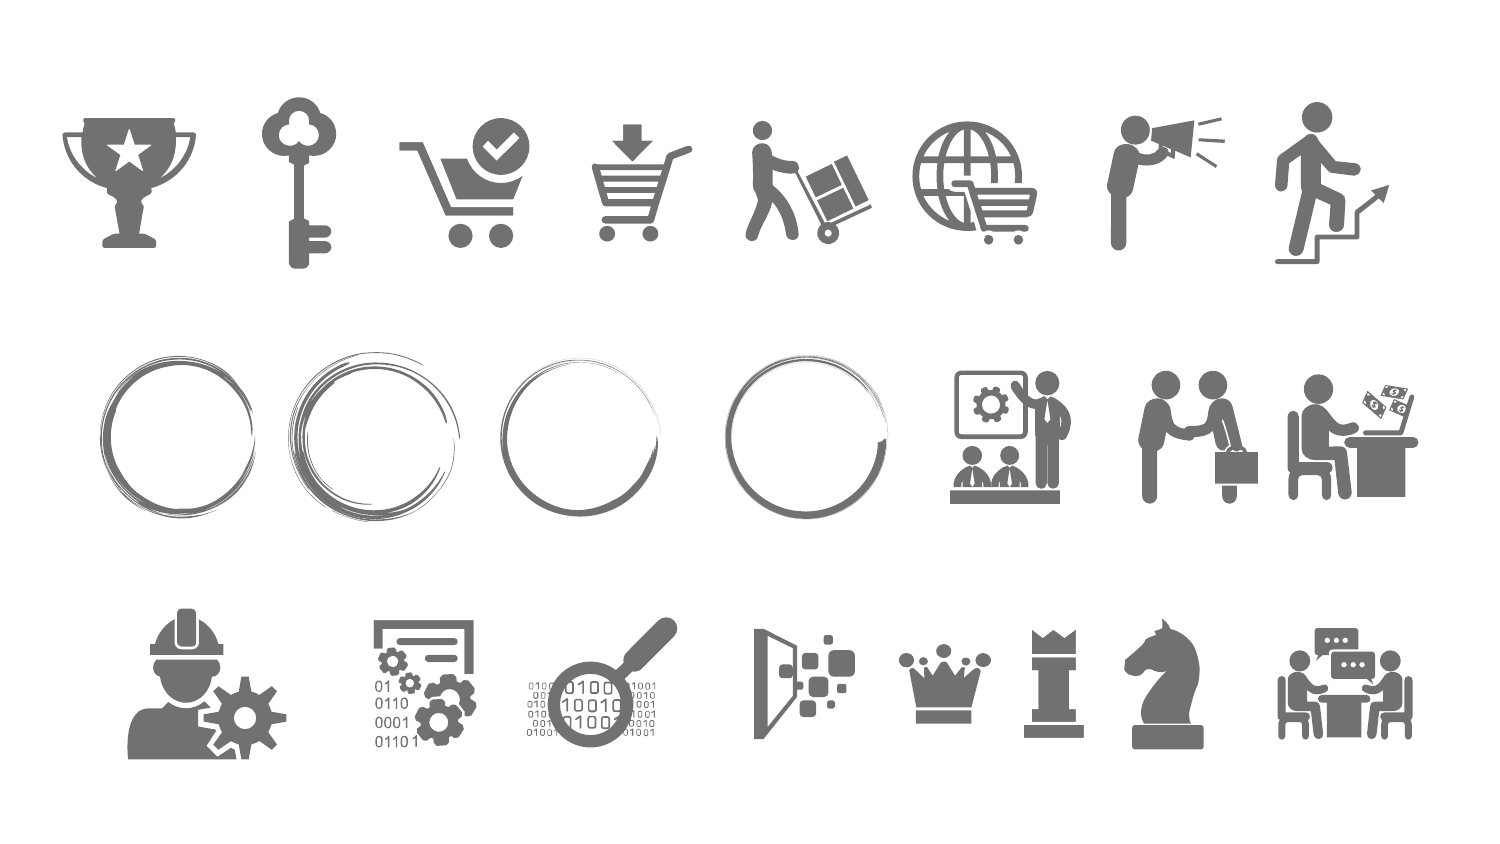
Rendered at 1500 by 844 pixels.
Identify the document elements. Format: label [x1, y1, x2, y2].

text_box [399, 117, 530, 249]
text_box [1195, 152, 1218, 168]
text_box [373, 620, 477, 748]
text_box [1198, 117, 1222, 126]
text_box [1023, 629, 1084, 738]
text_box [1274, 101, 1390, 265]
text_box [1137, 370, 1259, 504]
text_box [153, 659, 221, 703]
text_box [1287, 374, 1419, 501]
text_box [591, 124, 693, 242]
text_box [526, 615, 679, 752]
text_box [62, 118, 197, 248]
text_box [99, 355, 256, 519]
text_box [912, 121, 1038, 245]
text_box [287, 351, 461, 523]
text_box [1198, 138, 1225, 143]
text_box [177, 608, 197, 647]
text_box [127, 701, 237, 760]
text_box [203, 676, 287, 760]
text_box [1277, 627, 1413, 740]
text_box [745, 143, 872, 244]
text_box [261, 97, 337, 269]
text_box [1123, 618, 1204, 750]
text_box [150, 619, 224, 655]
text_box [724, 354, 889, 520]
text_box [752, 120, 773, 141]
text_box [1107, 115, 1195, 251]
text_box [499, 357, 662, 517]
text_box [898, 643, 992, 724]
text_box [949, 370, 1080, 505]
text_box [753, 628, 856, 740]
